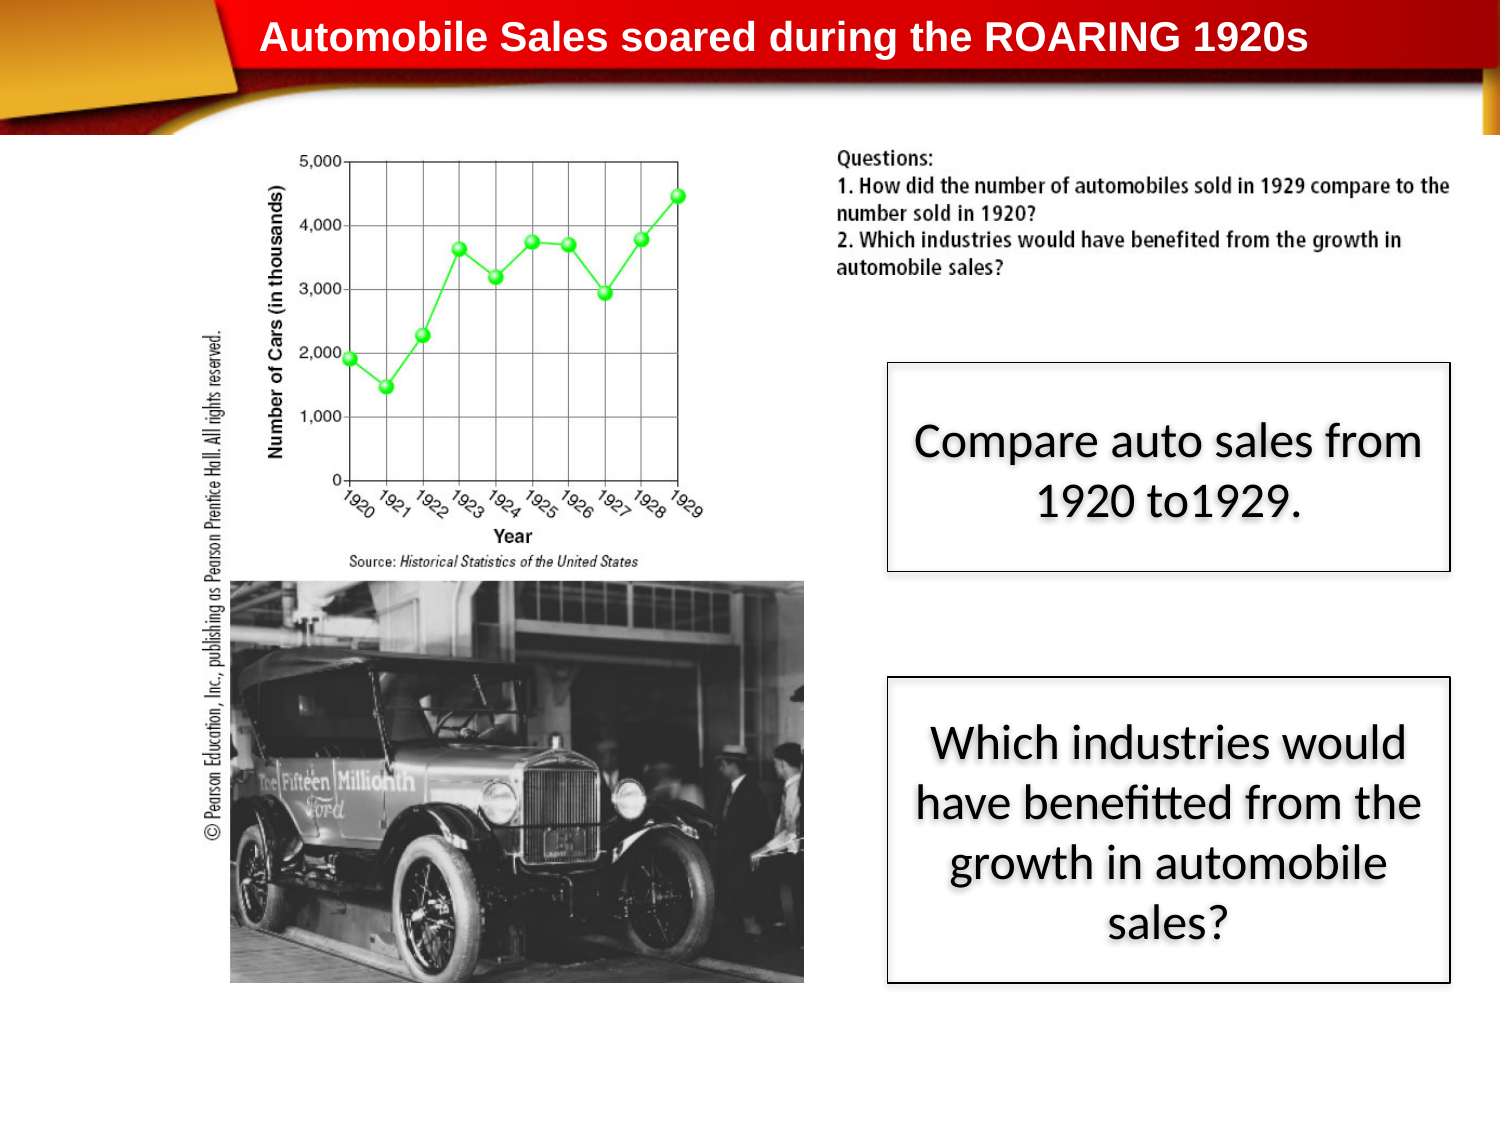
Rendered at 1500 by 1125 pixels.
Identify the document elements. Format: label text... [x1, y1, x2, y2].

text_box Which industries would have benefitted from the growth in automobile sales? [887, 676, 1451, 984]
picture [0, 0, 1500, 135]
text_box Compare auto sales from 1920 to1929. [887, 362, 1451, 572]
picture [202, 155, 804, 984]
picture [837, 149, 1451, 275]
